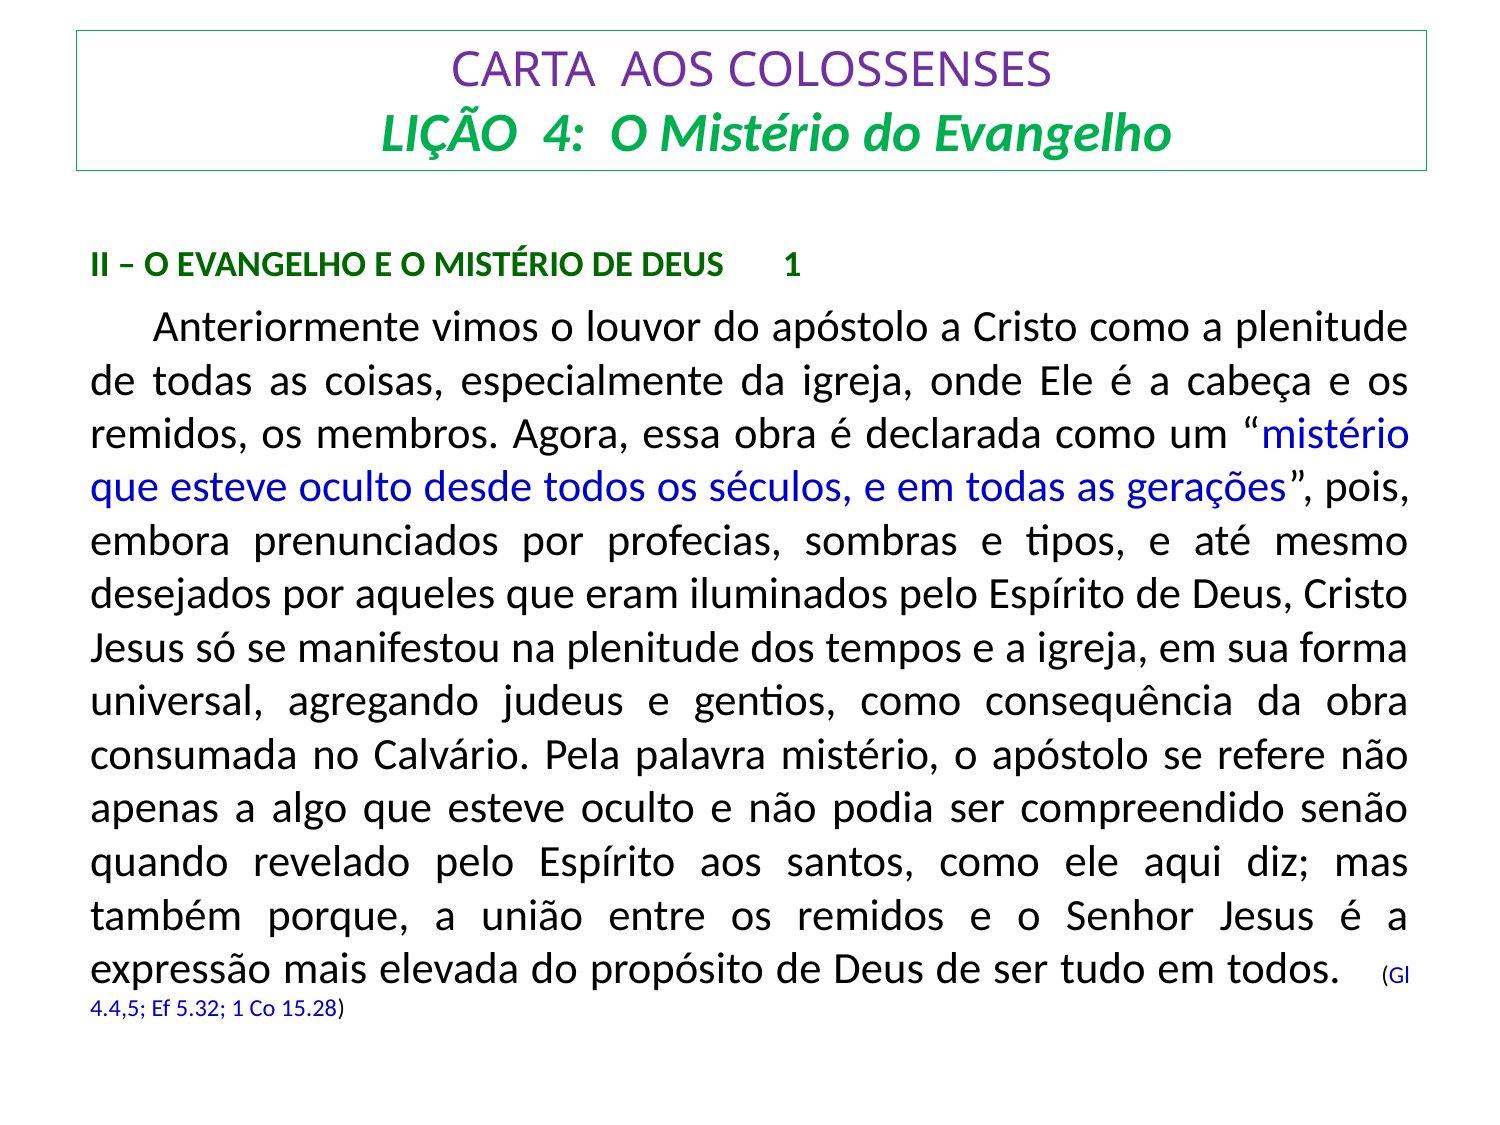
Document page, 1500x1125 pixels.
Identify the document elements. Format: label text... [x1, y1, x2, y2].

list II – O EVANGELHO E O MISTÉRIO DE DEUS 1 Anteriormente vimos o louvor do apóstolo a Cristo como a plenitude de todas as coisas, especialmente da igreja, onde Ele é a cabeça e os remidos, os membros. Agora, essa obra é declarada como um “mistério que esteve oculto desde todos os séculos, e em todas as gerações”, pois, embora prenunciados por profecias, sombras e tipos, e até mesmo desejados por aqueles que eram iluminados pelo Espírito de Deus, Cristo Jesus só se manifestou na plenitude dos tempos e a igreja, em sua forma universal, agregando judeus e gentios, como consequência da obra consumada no Calvário. Pela palavra mistério, o apóstolo se refere não apenas a algo que esteve oculto e não podia ser compreendido senão quando revelado pelo Espírito aos santos, como ele aqui diz; mas também porque, a união entre os remidos e o Senhor Jesus é a expressão mais elevada do propósito de Deus de ser tudo em todos. (Gl 4.4,5; Ef 5.32; 1 Co 15.28) [75, 231, 1425, 1059]
title CARTA AOS COLOSSENSES LIÇÃO 4: O Mistério do Evangelho [76, 30, 1427, 171]
